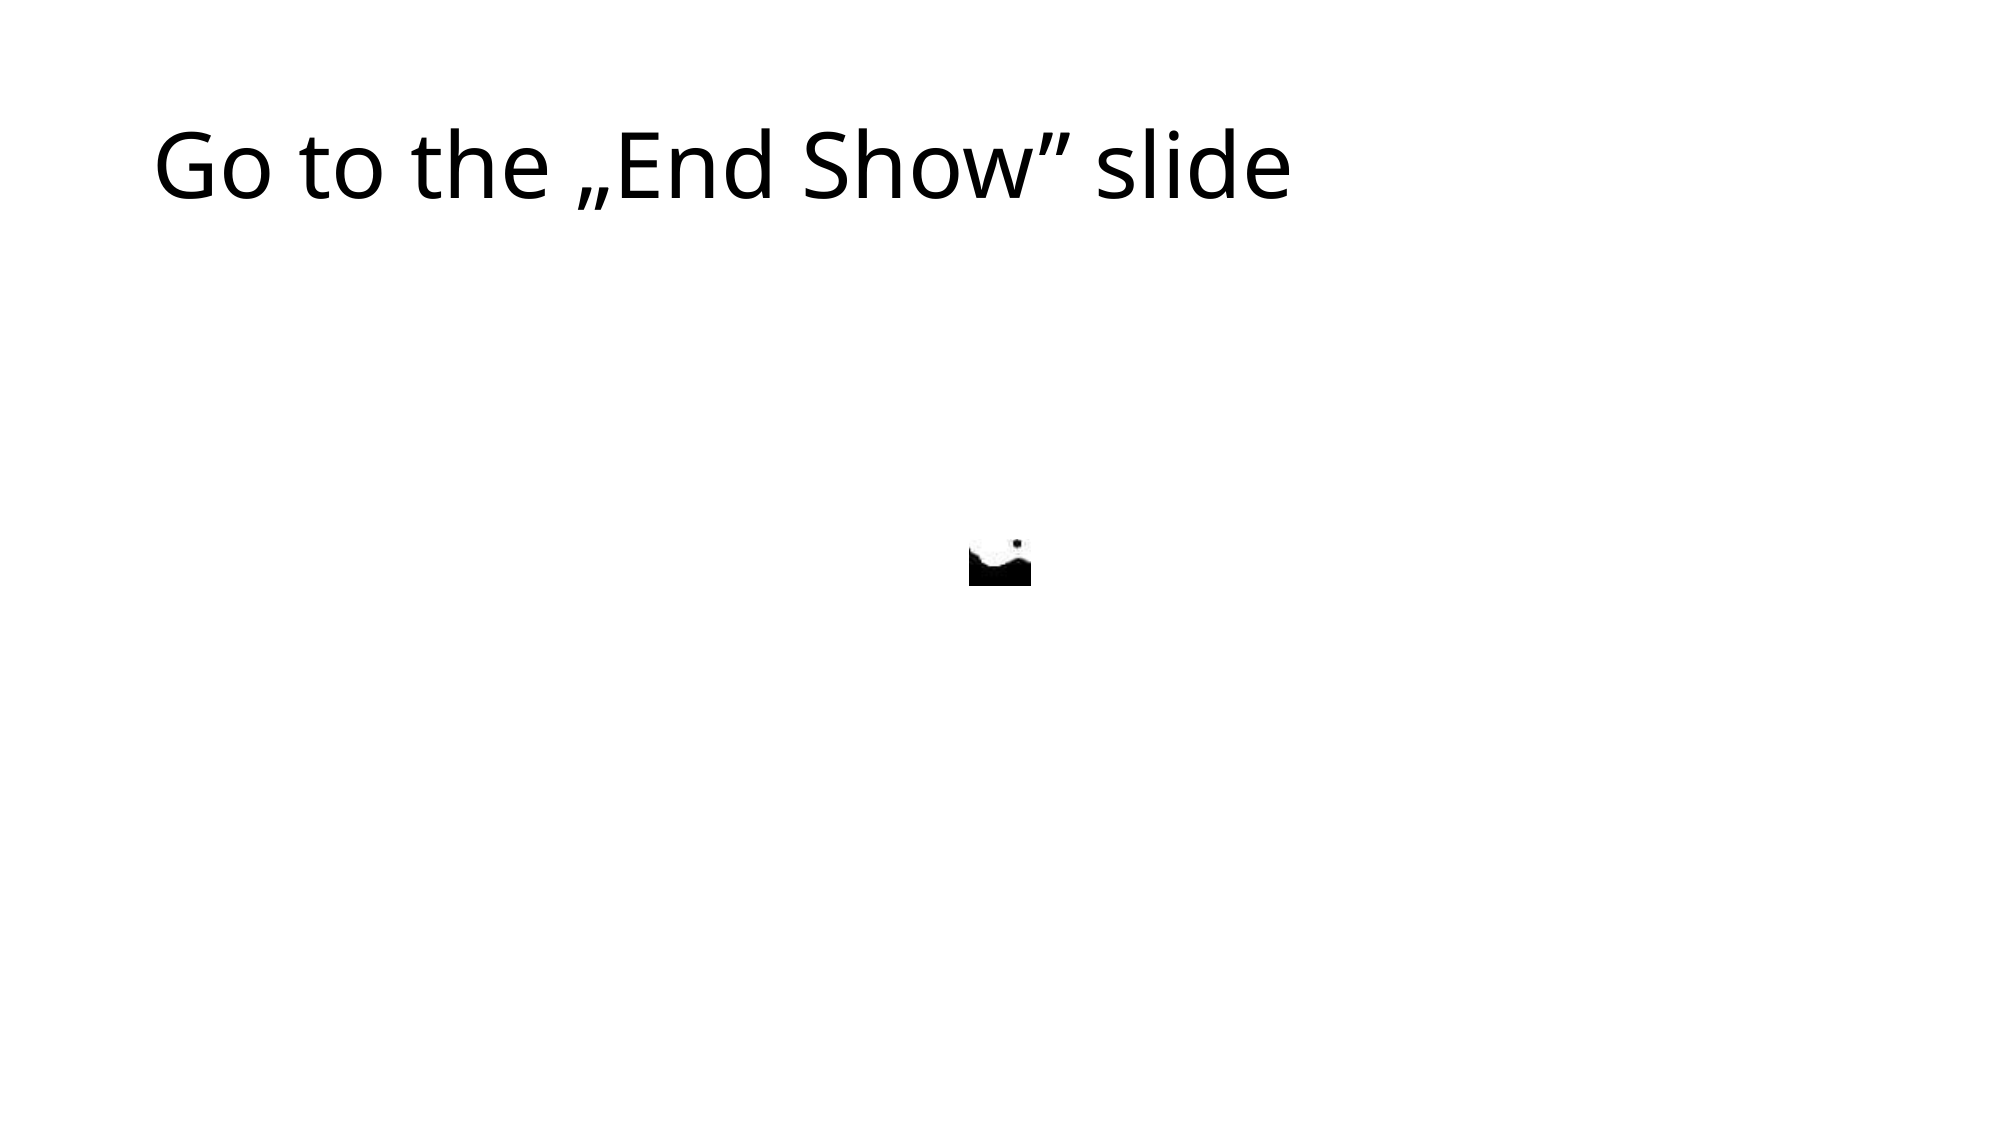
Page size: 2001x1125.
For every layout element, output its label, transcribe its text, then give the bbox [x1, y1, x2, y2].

title Go to the „End Show” slide [137, 59, 1863, 278]
picture [969, 539, 1031, 586]
